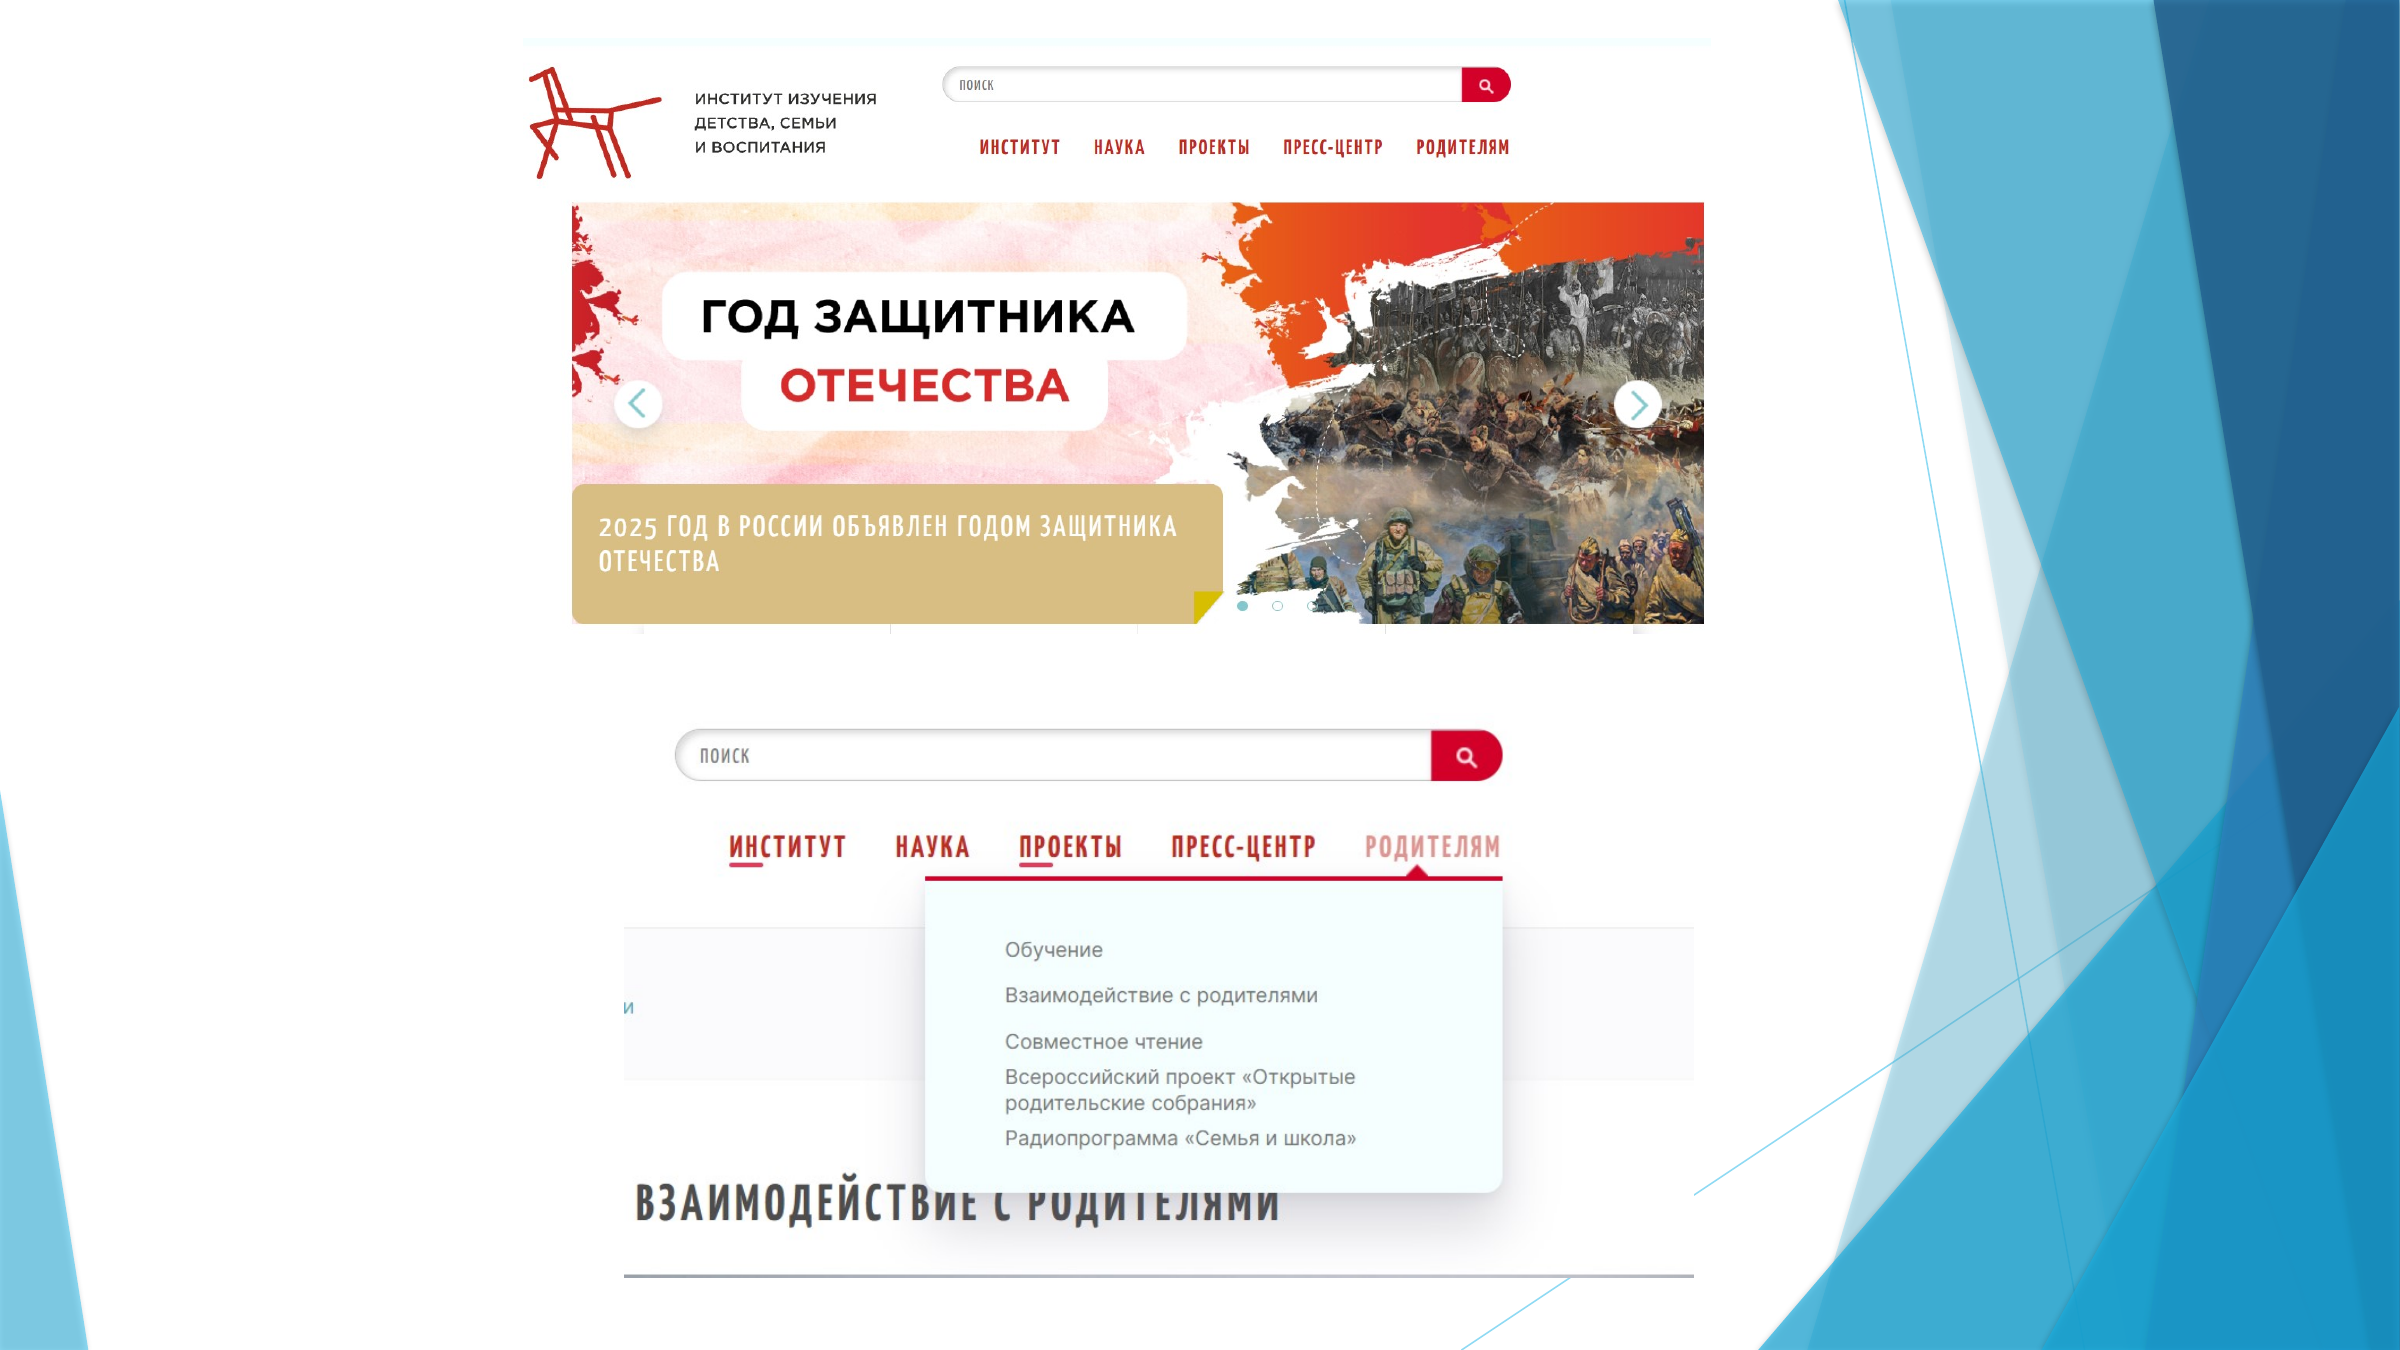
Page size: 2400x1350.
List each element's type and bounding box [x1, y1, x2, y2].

picture [522, 37, 1711, 634]
picture [623, 713, 1695, 1278]
